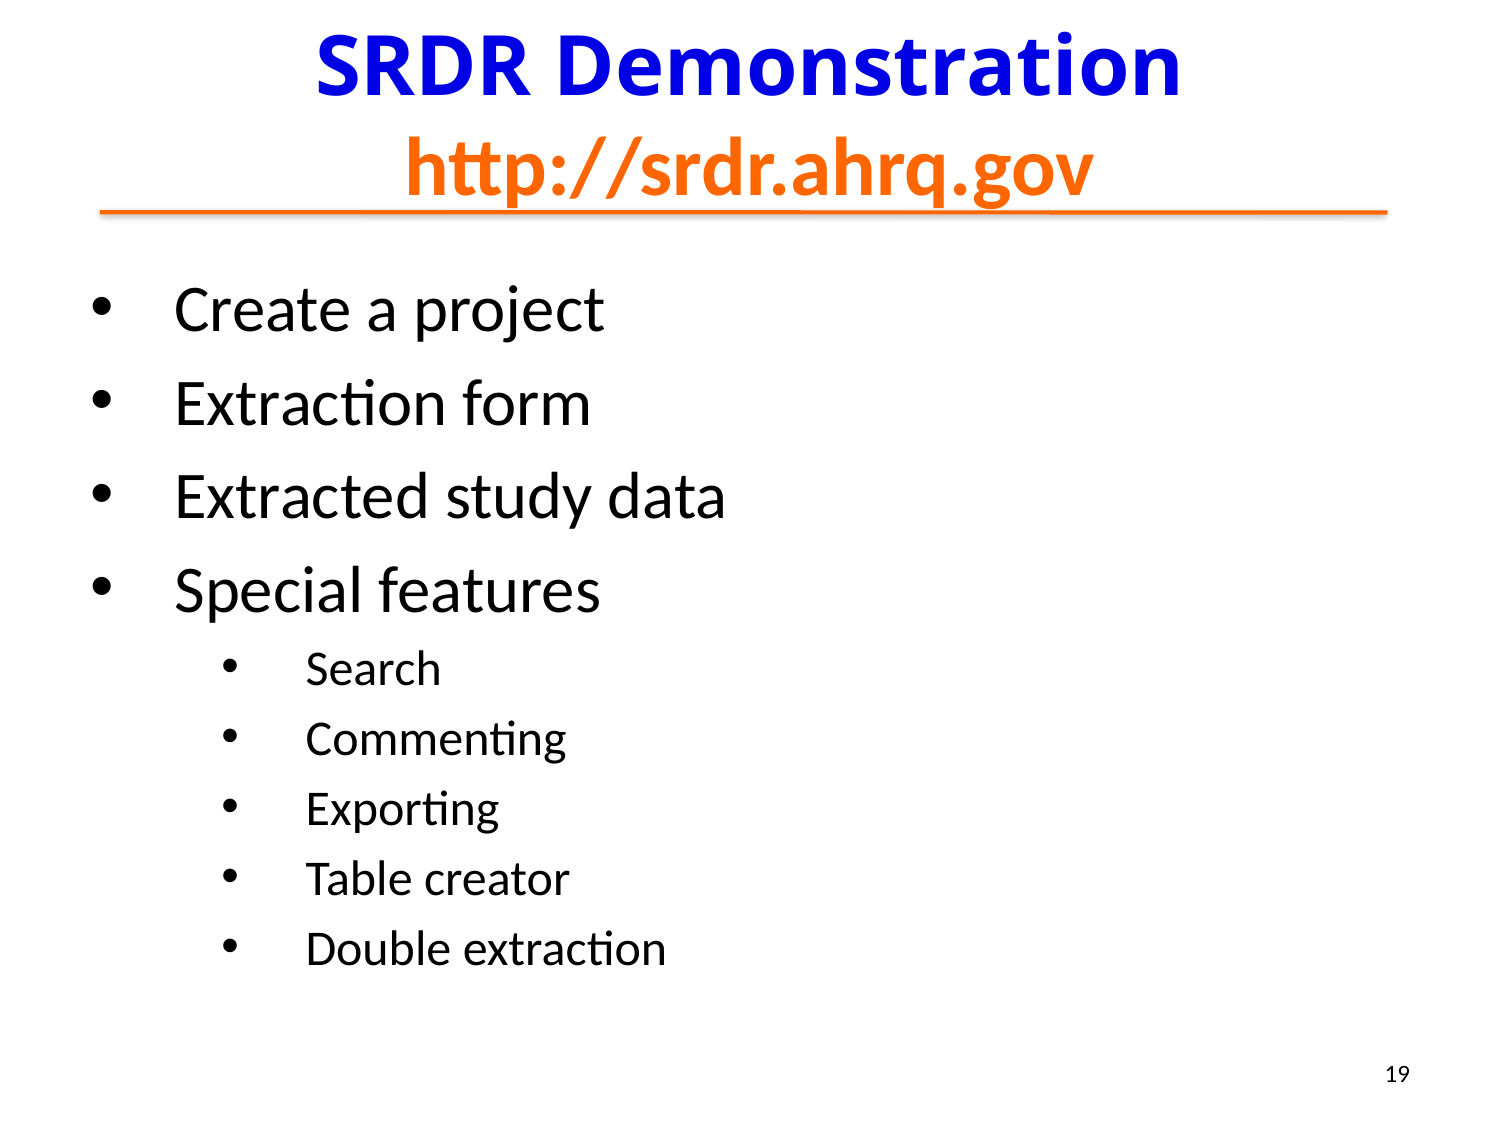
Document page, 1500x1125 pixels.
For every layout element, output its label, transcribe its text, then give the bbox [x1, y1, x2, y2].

slide_number 19 [1074, 1042, 1425, 1103]
title SRDR Demonstration http://srdr.ahrq.gov [75, 0, 1425, 225]
list Create a project Extraction form Extracted study data Special features Search Commenting Exporting Table creator Double extraction [75, 257, 1425, 1000]
